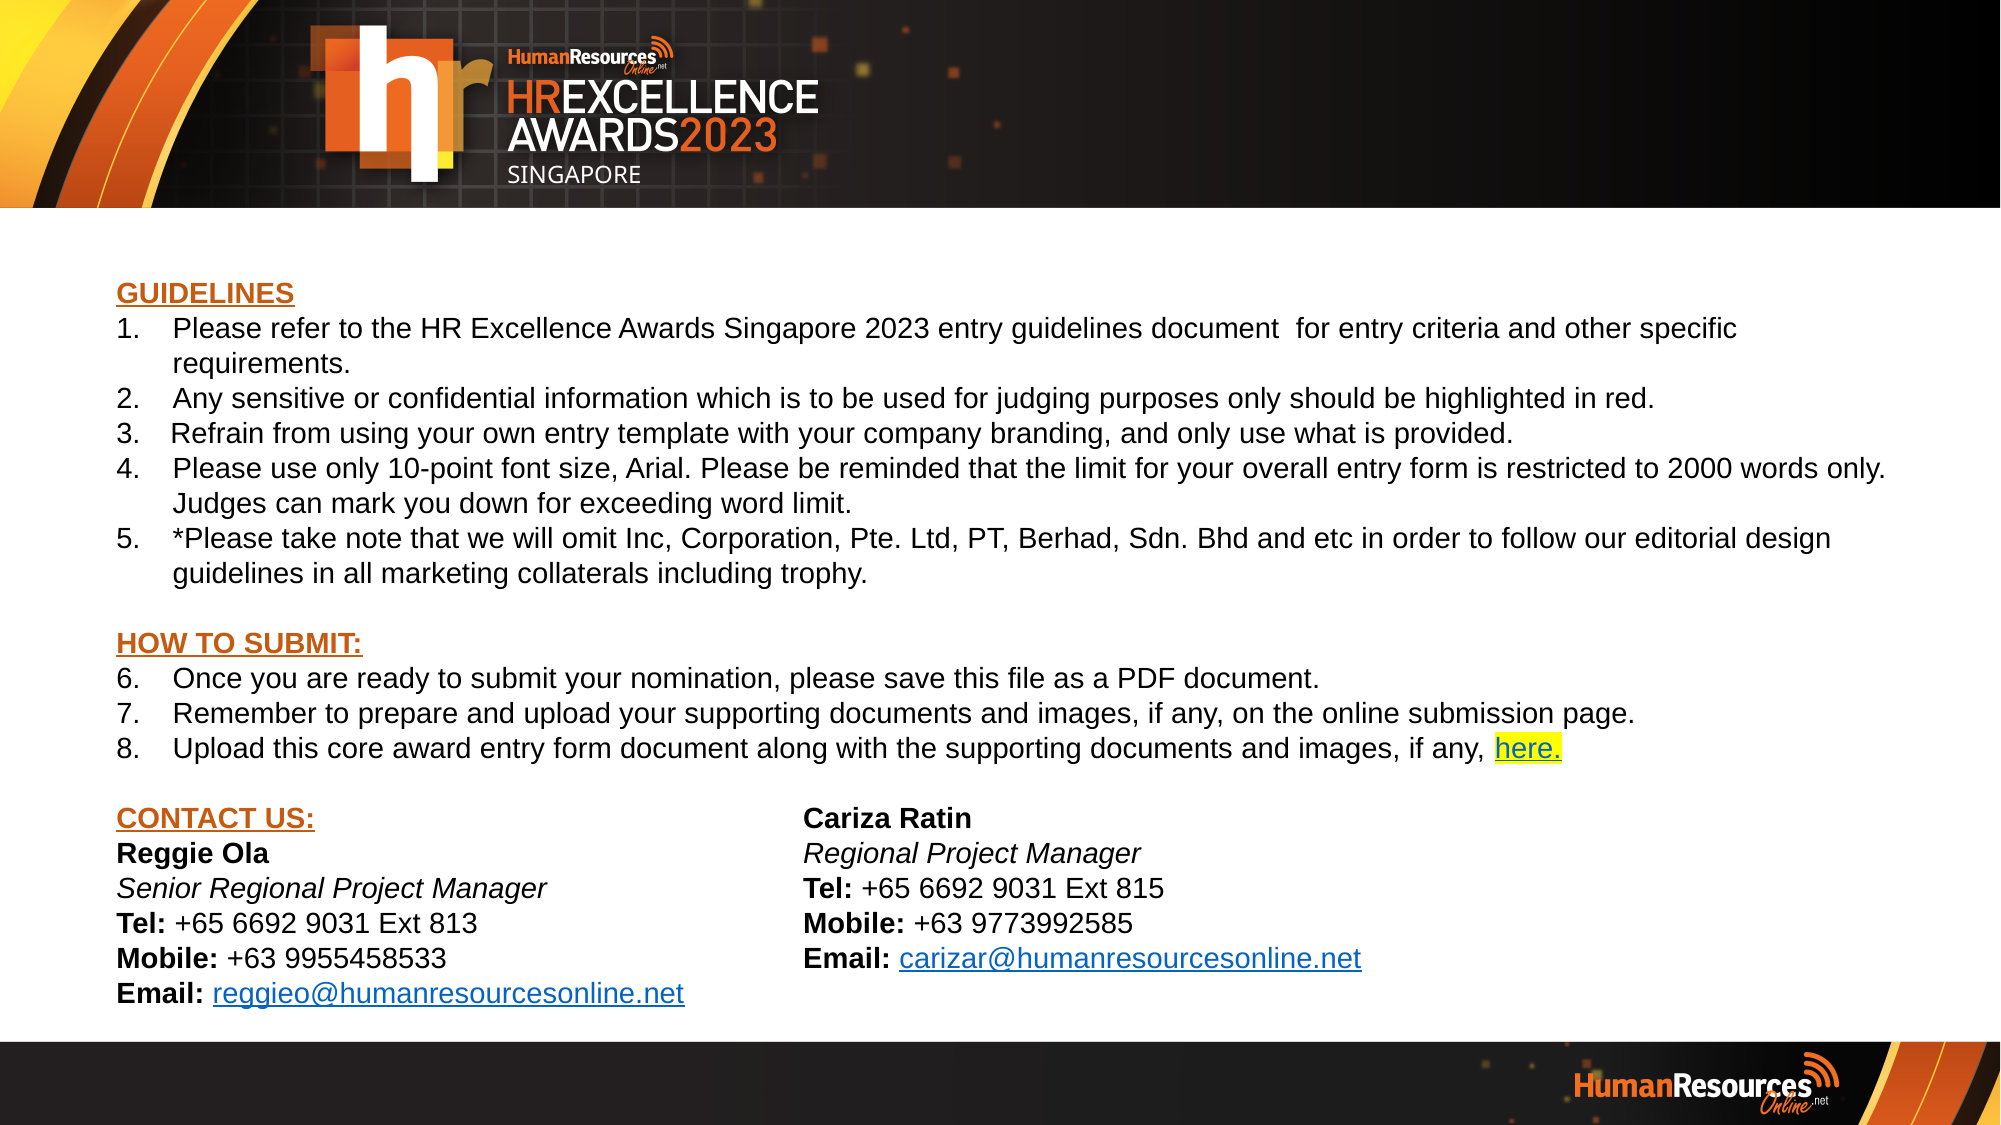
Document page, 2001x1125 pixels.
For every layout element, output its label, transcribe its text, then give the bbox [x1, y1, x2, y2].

text_box SINGAPORE [492, 151, 790, 196]
picture [0, 0, 2001, 1125]
text_box CONTACT US: Reggie Ola Senior Regional Project Manager Tel: +65 6692 9031 Ext 813 Mobile: +63 9955458533 Email: reggieo@humanresourcesonline.net Cariza Ratin Regional Project Manager Tel: +65 6692 9031 Ext 815 Mobile: +63 9773992585 Email: carizar@humanresourcesonline.net [101, 791, 1505, 1125]
text_box GUIDELINES Please refer to the HR Excellence Awards Singapore 2023 entry guidelines document for entry criteria and other specific requirements. Any sensitive or confidential information which is to be used for judging purposes only should be highlighted in red. Refrain from using your own entry template with your company branding, and only use what is provided. Please use only 10-point font size, Arial. Please be reminded that the limit for your overall entry form is restricted to 2000 words only. Judges can mark you down for exceeding word limit. *Please take note that we will omit Inc, Corporation, Pte. Ltd, PT, Berhad, Sdn. Bhd and etc in order to follow our editorial design guidelines in all marketing collaterals including trophy. HOW TO SUBMIT: Once you are ready to submit your nomination, please save this file as a PDF document. Remember to prepare and upload your supporting documents and images, if any, on the online submission page. Upload this core award entry form document along with the supporting documents and images, if any, here. [101, 267, 1923, 842]
